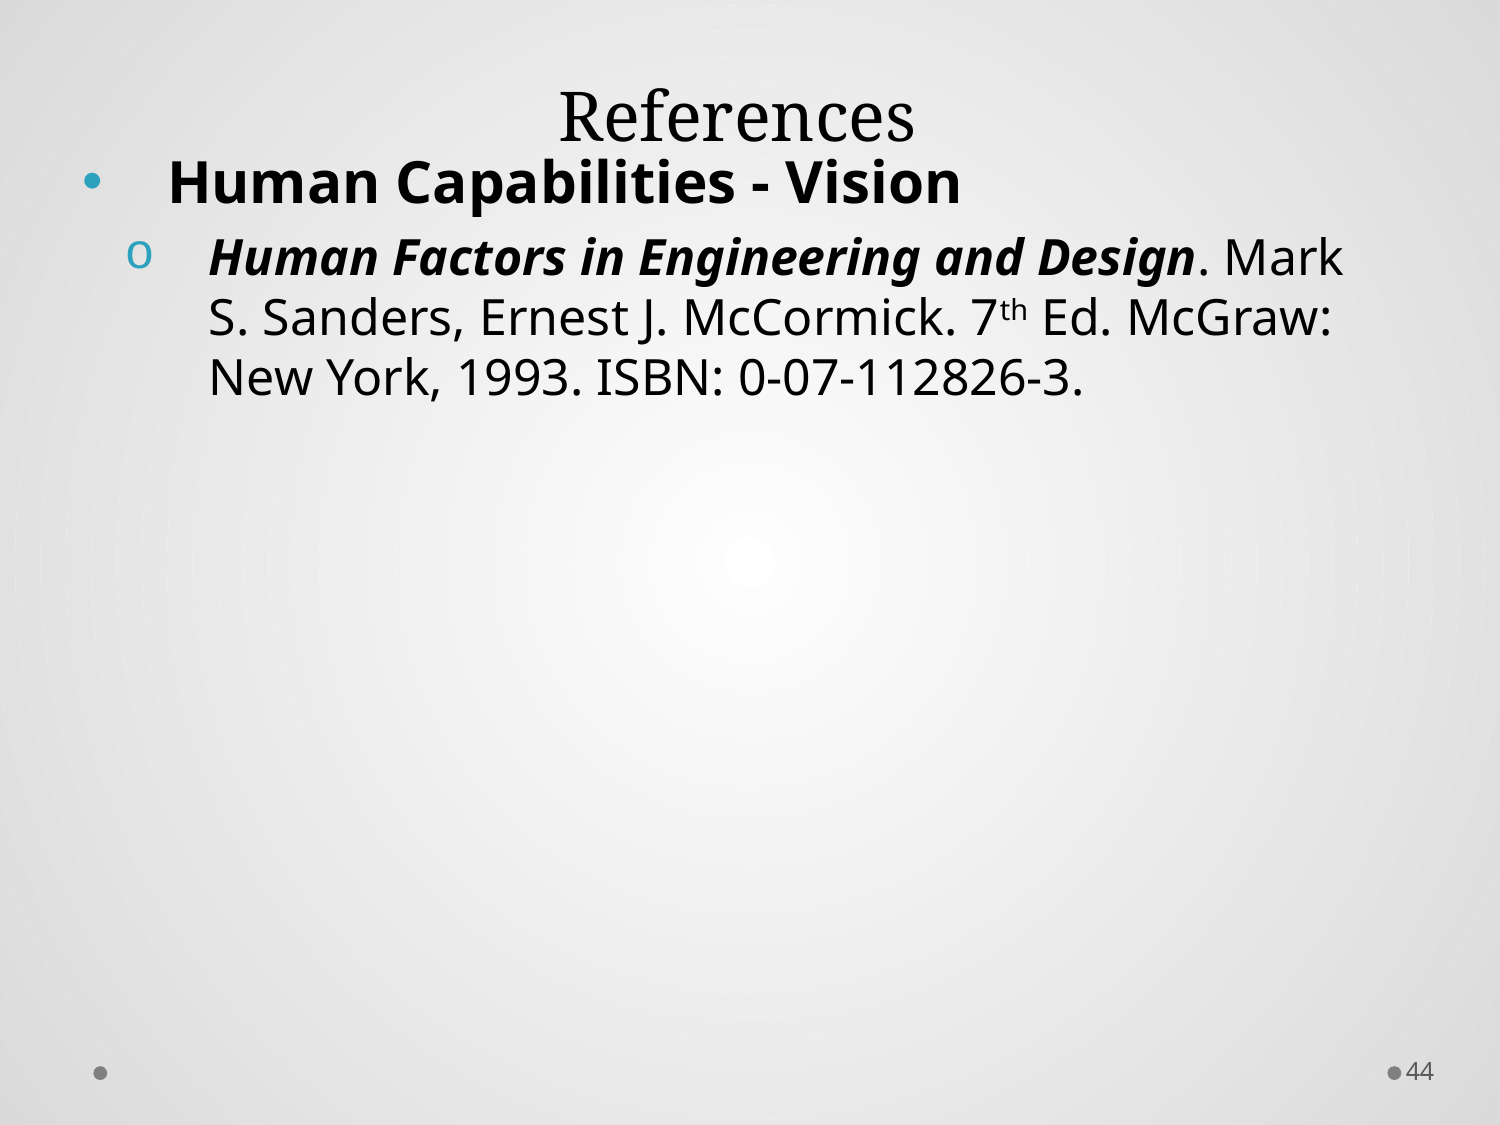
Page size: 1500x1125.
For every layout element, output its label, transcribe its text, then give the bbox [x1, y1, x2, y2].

title References [62, 62, 1413, 163]
slide_number 44 [1401, 1042, 1494, 1103]
list Human Capabilities - Vision Human Factors in Engineering and Design. Mark S. Sanders, Ernest J. McCormick. 7th Ed. McGraw: New York, 1993. ISBN: 0-07-112826-3. [50, 137, 1400, 1113]
